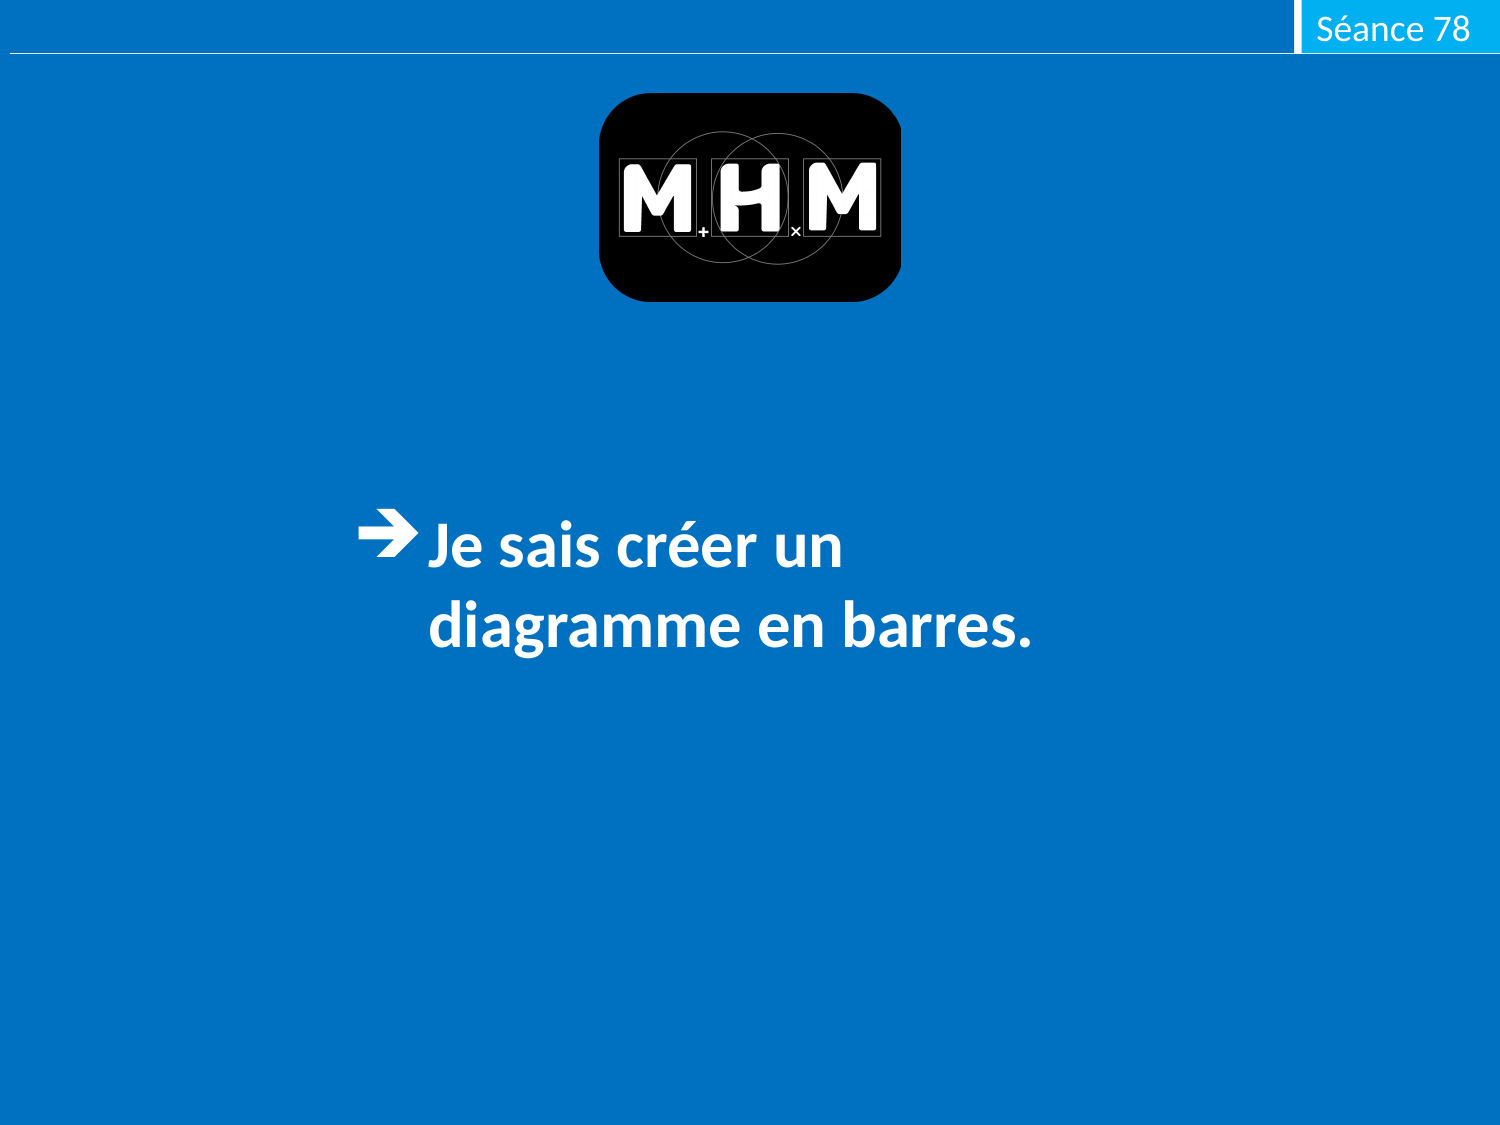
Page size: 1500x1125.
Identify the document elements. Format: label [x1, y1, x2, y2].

text_box [0, 54, 1500, 1125]
